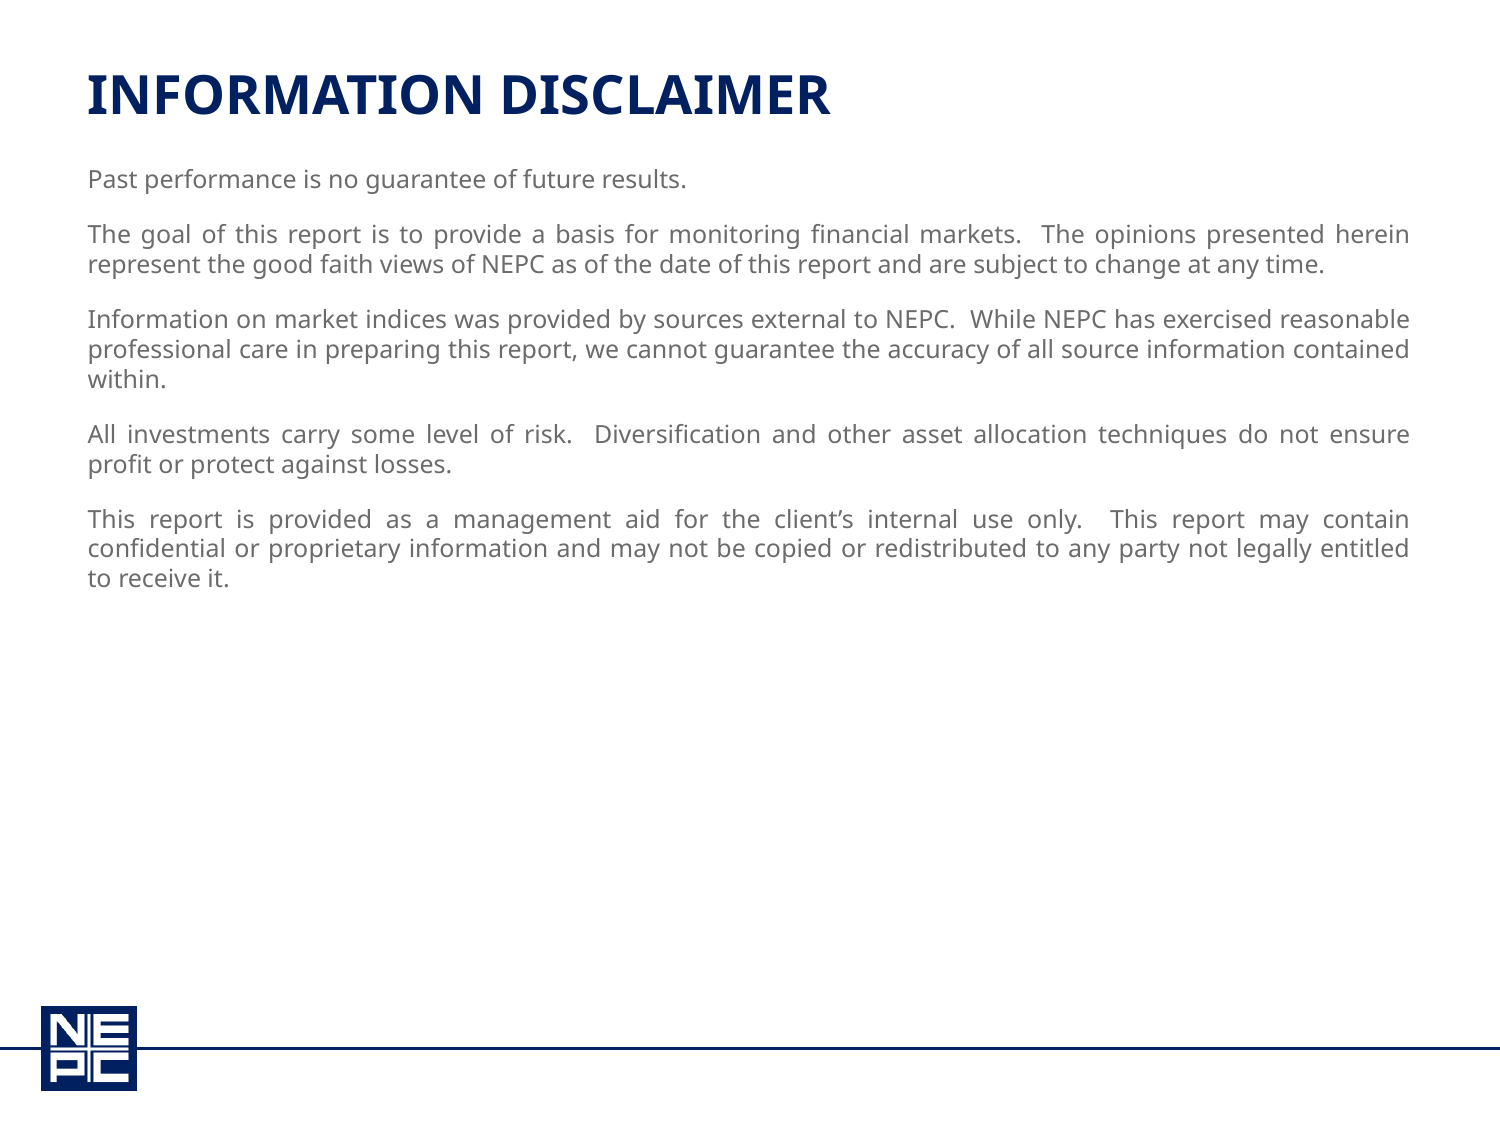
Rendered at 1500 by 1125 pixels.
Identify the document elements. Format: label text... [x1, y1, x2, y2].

picture [41, 1006, 137, 1091]
title Information Disclaimer [87, 2, 1413, 126]
list Past performance is no guarantee of future results. The goal of this report is to provide a basis for monitoring financial markets. The opinions presented herein represent the good faith views of NEPC as of the date of this report and are subject to change at any time. Information on market indices was provided by sources external to NEPC. While NEPC has exercised reasonable professional care in preparing this report, we cannot guarantee the accuracy of all source information contained within. All investments carry some level of risk. Diversification and other asset allocation techniques do not ensure profit or protect against losses. This report is provided as a management aid for the client’s internal use only. This report may contain confidential or proprietary information and may not be copied or redistributed to any party not legally entitled to receive it. [87, 156, 1413, 938]
